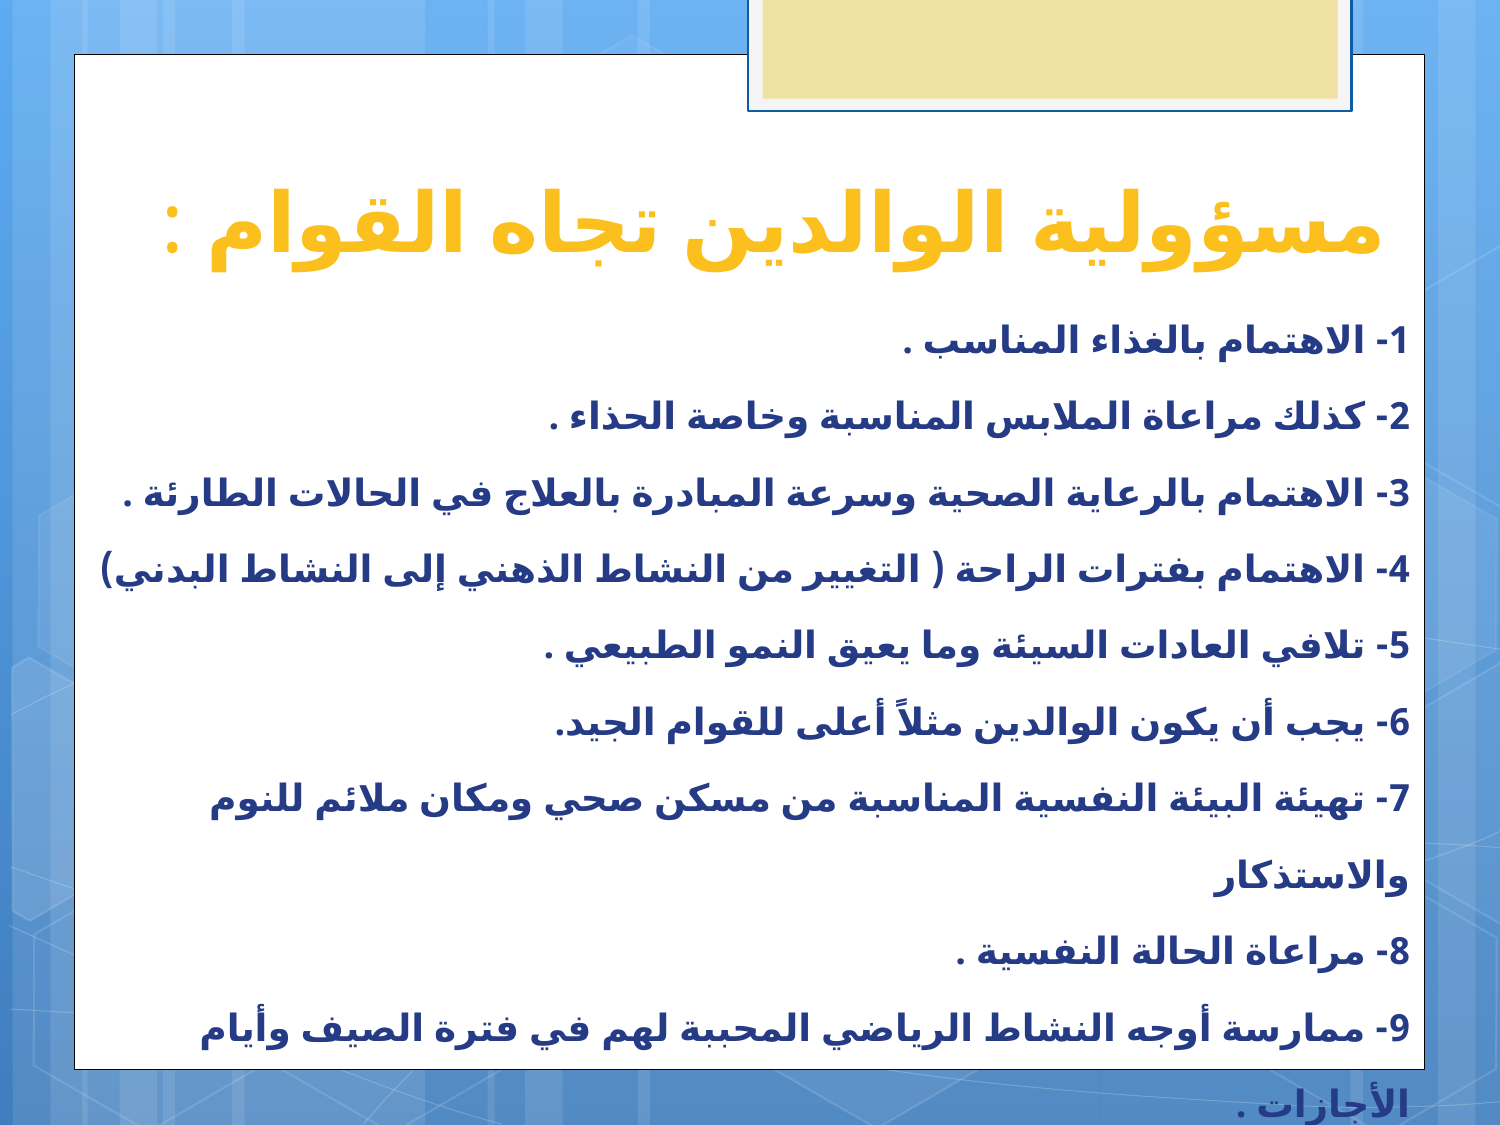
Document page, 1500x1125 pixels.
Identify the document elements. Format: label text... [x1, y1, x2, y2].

list 1- الاهتمام بالغذاء المناسب . 2- كذلك مراعاة الملابس المناسبة وخاصة الحذاء . 3- الاهتمام بالرعاية الصحية وسرعة المبادرة بالعلاج في الحالات الطارئة . 4- الاهتمام بفترات الراحة ( التغيير من النشاط الذهني إلى النشاط البدني) 5- تلافي العادات السيئة وما يعيق النمو الطبيعي . 6- يجب أن يكون الوالدين مثلاً أعلى للقوام الجيد. 7- تهيئة البيئة النفسية المناسبة من مسكن صحي ومكان ملائم للنوم والاستذكار 8- مراعاة الحالة النفسية . 9- ممارسة أوجه النشاط الرياضي المحببة لهم في فترة الصيف وأيام الأجازات . [40, 276, 1437, 1125]
title مسؤولية الوالدين تجاه القوام : [145, 89, 1419, 276]
